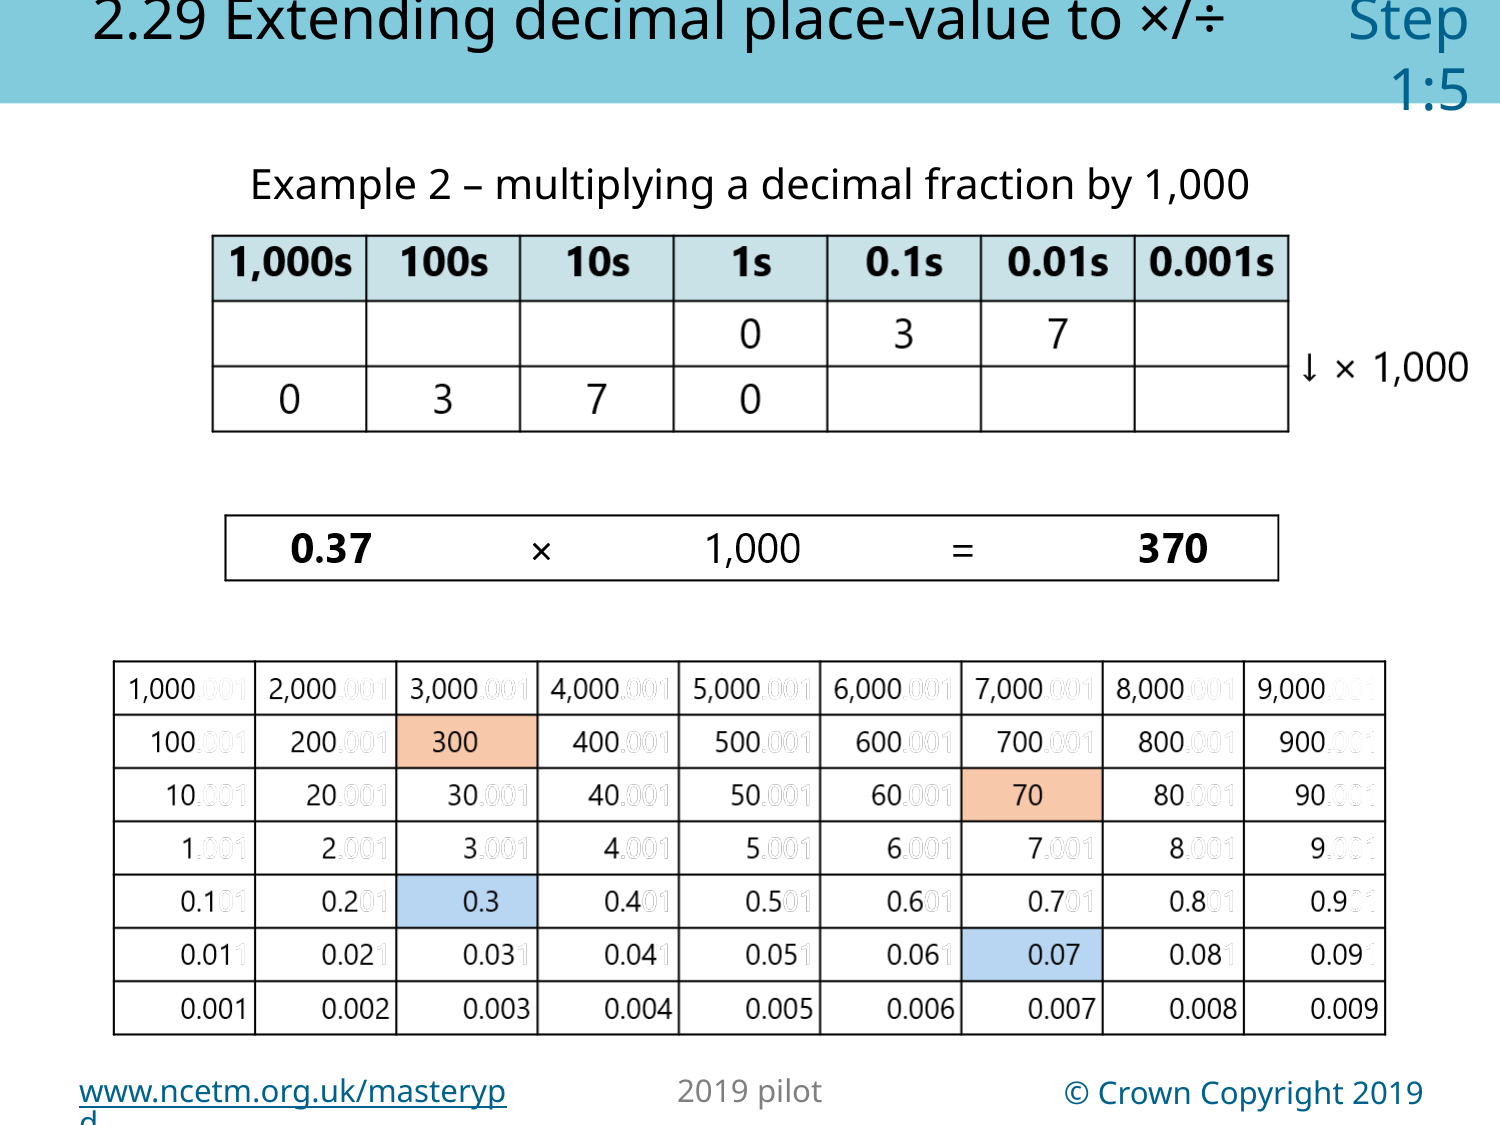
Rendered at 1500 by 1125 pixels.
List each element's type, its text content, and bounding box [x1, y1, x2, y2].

text_box Example 2 – multiplying a decimal fraction by 1,000 [234, 150, 1266, 216]
picture [224, 509, 1280, 600]
picture [41, 221, 1485, 449]
list 2.29 Extending decimal place-value to ×/÷ Step 1:5 [0, 0, 1500, 104]
picture [112, 660, 1388, 1044]
